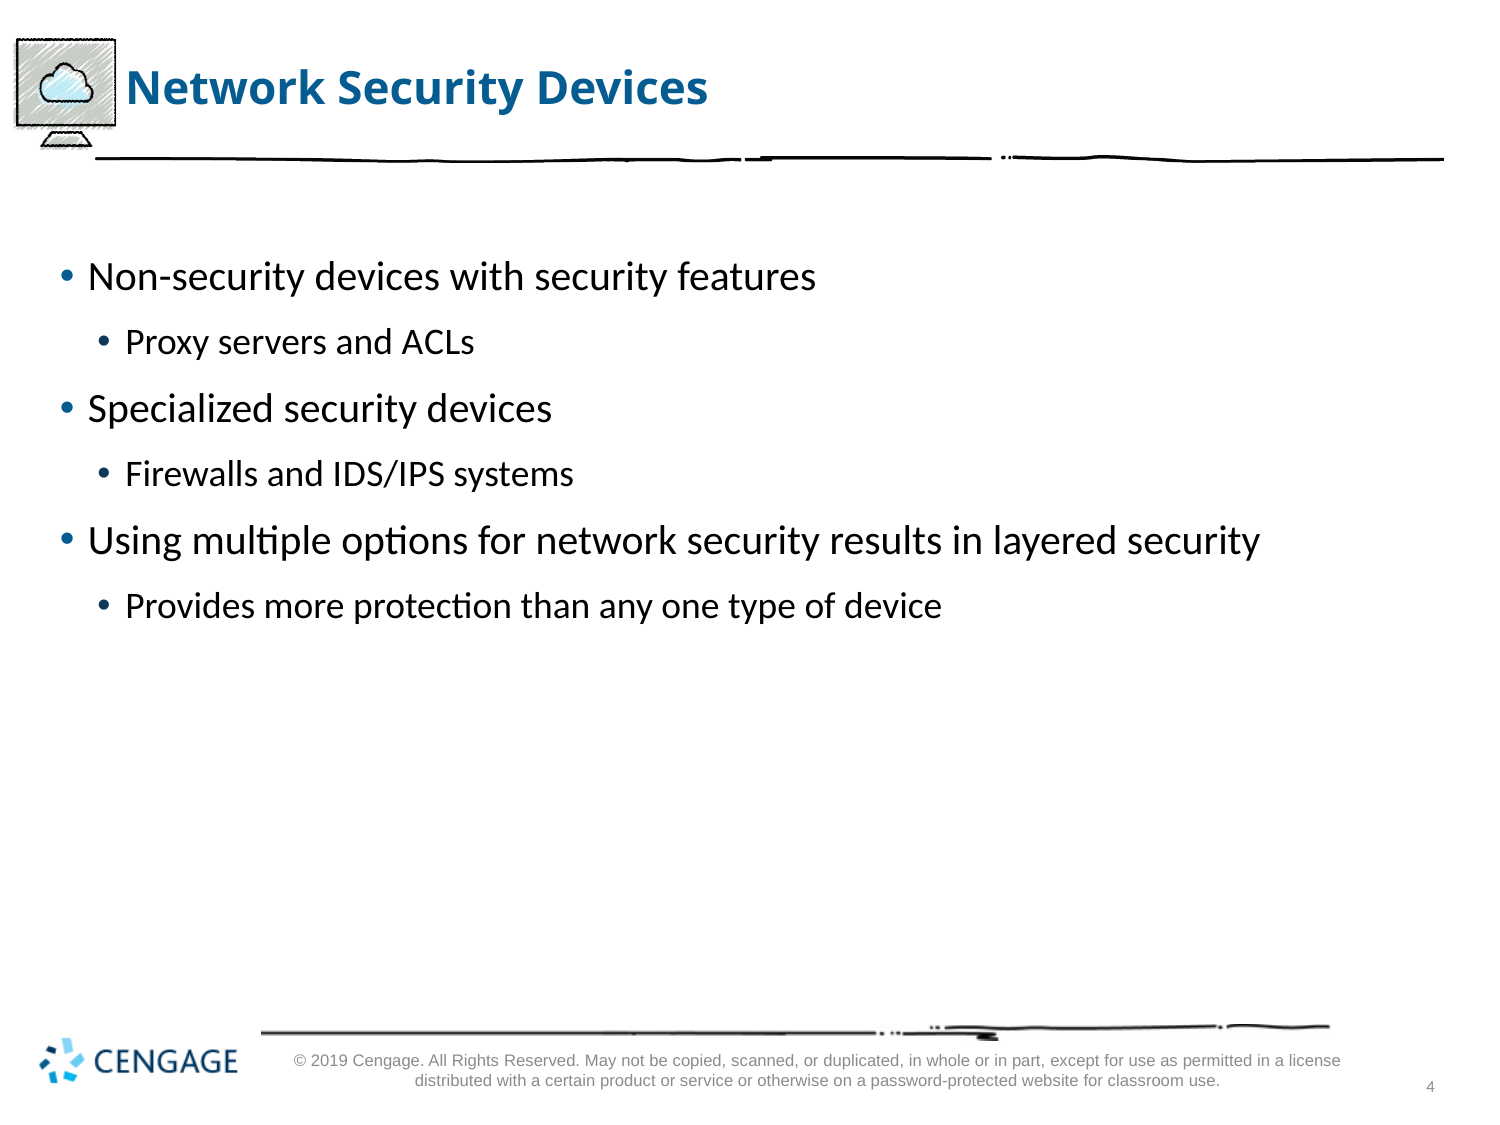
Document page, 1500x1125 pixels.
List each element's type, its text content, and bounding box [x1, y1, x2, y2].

title Network Security Devices [125, 66, 1442, 116]
picture [13, 36, 117, 151]
list Non-security devices with security features Proxy servers and A C Ls Specialized security devices Firewalls and I D S/I P S systems Using multiple options for network security results in layered security Provides more protection than any one type of device [59, 252, 1441, 631]
picture [19, 1024, 250, 1096]
picture [95, 155, 1444, 163]
footer © 2019 Cengage. All Rights Reserved. May not be copied, scanned, or duplicated, in whole or in part, except for use as permitted in a license distributed with a certain product or service or otherwise on a password-protected website for classroom use. [262, 1050, 1375, 1091]
picture [261, 1024, 1331, 1041]
